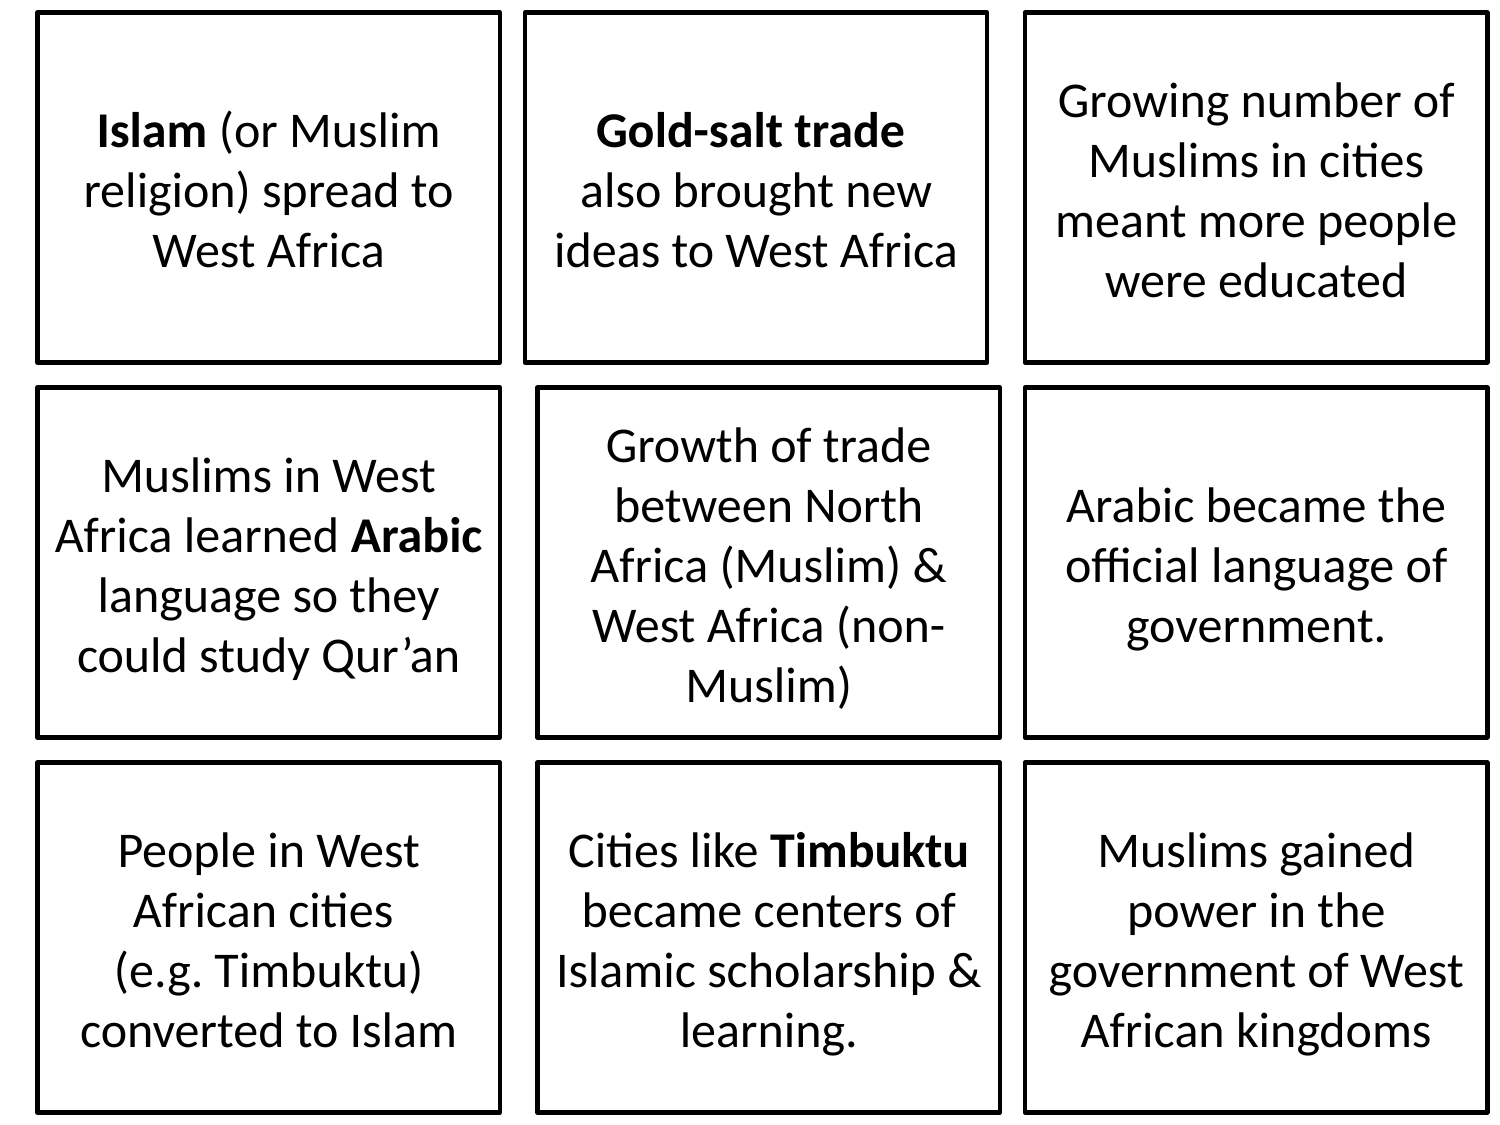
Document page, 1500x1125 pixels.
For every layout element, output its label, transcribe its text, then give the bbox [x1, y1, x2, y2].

text_box Muslims gained power in the government of West African kingdoms [1023, 760, 1490, 1115]
text_box Islam (or Muslim religion) spread to West Africa [35, 10, 502, 365]
text_box Cities like Timbuktu became centers of Islamic scholarship & learning. [535, 760, 1002, 1115]
text_box Gold-salt trade also brought new ideas to West Africa [523, 10, 989, 365]
text_box Arabic became the official language of government. [1023, 385, 1490, 740]
text_box Growth of trade between North Africa (Muslim) & West Africa (non-Muslim) [535, 385, 1002, 740]
text_box People in West African cities (e.g. Timbuktu) converted to Islam [35, 760, 502, 1115]
text_box Growing number of Muslims in cities meant more people were educated [1023, 10, 1490, 365]
text_box Muslims in West Africa learned Arabic language so they could study Qur’an [35, 385, 502, 740]
